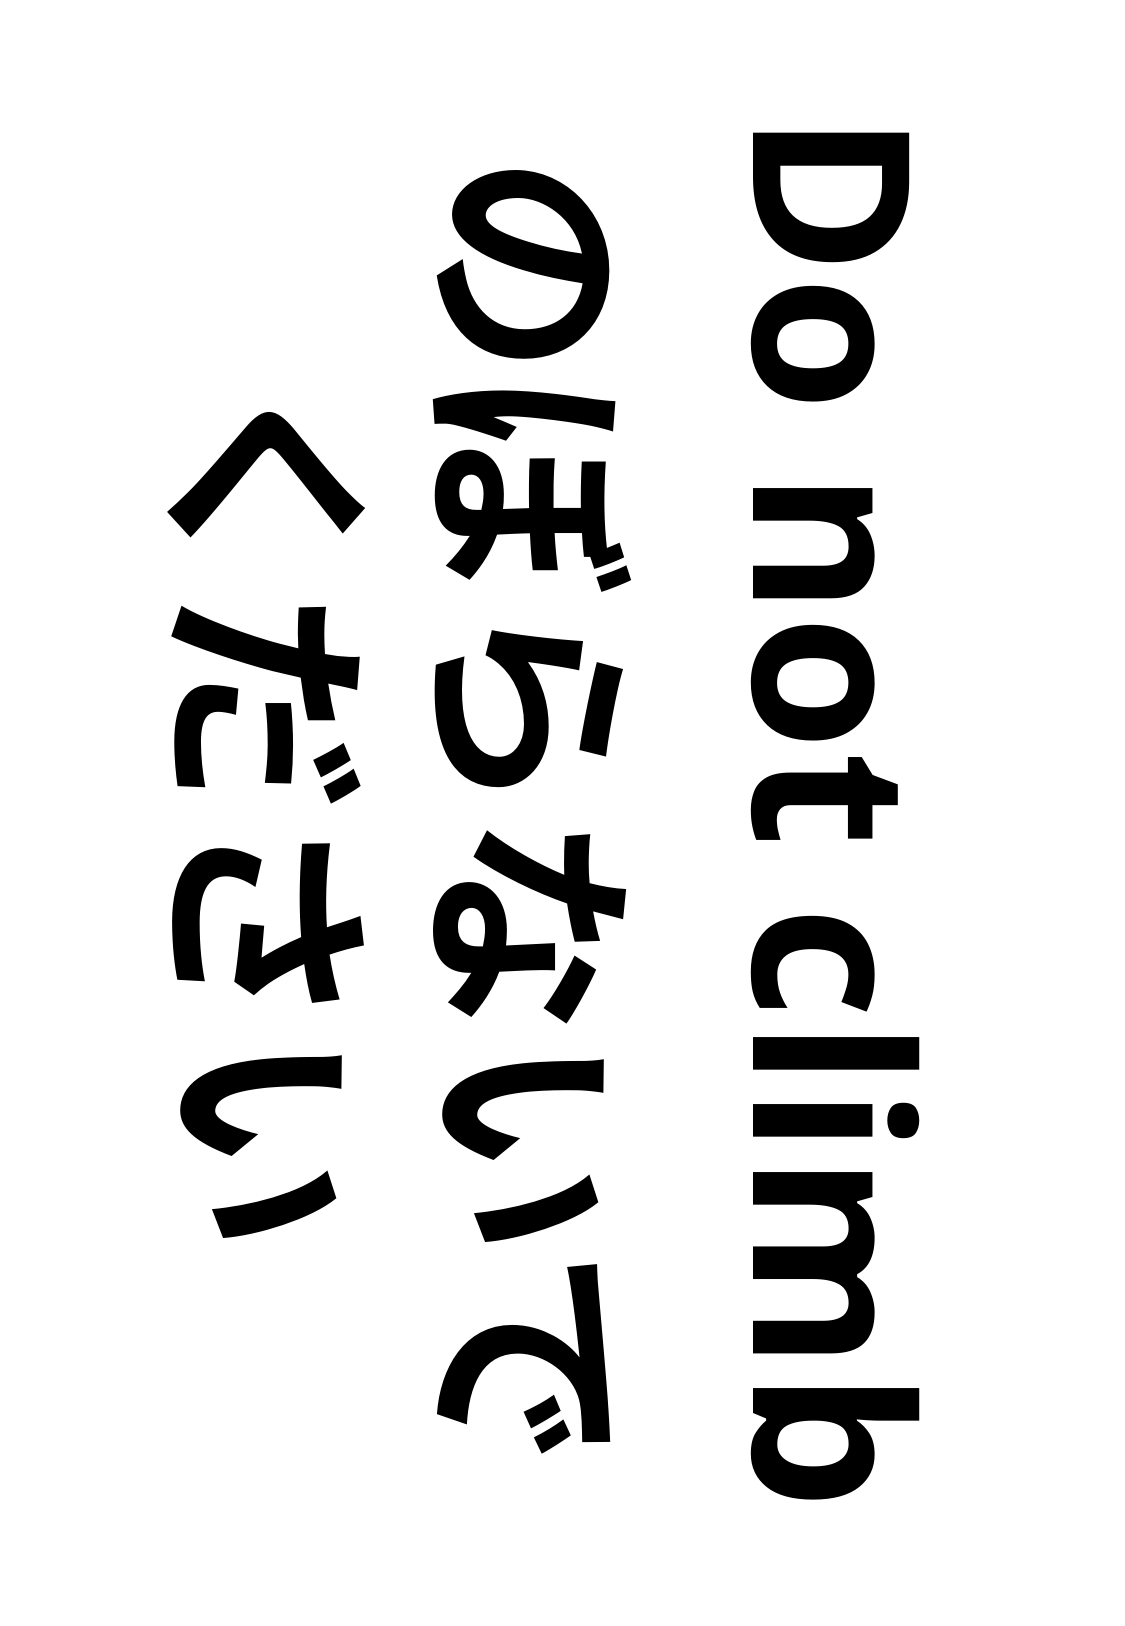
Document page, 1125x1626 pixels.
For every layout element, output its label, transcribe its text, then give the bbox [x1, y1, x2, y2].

text_box のぼらないで ください [134, 0, 695, 1625]
text_box Do not climb [702, 0, 980, 1625]
